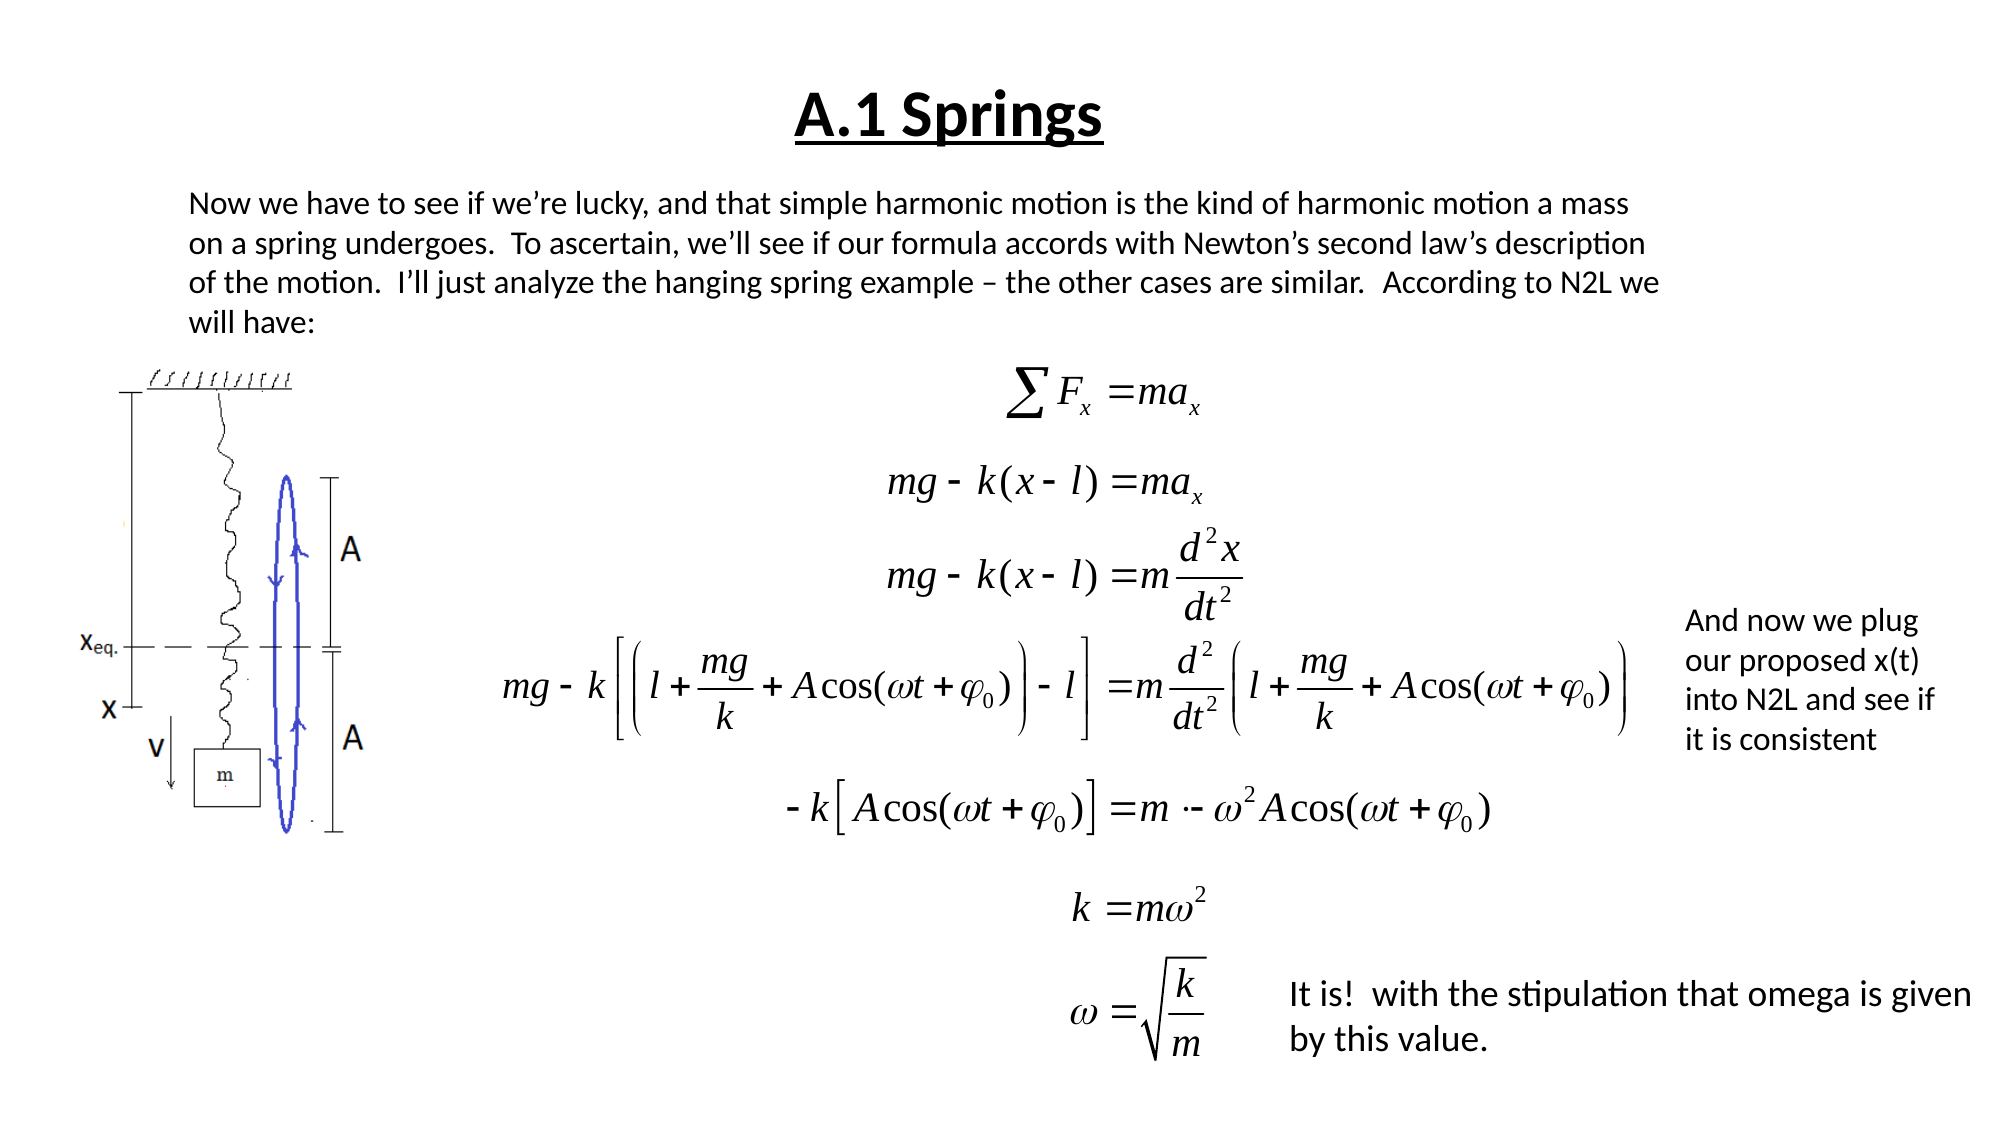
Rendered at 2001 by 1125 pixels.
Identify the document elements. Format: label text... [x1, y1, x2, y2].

text_box Now we have to see if we’re lucky, and that simple harmonic motion is the kind of harmonic motion a mass on a spring undergoes. To ascertain, we’ll see if our formula accords with Newton’s second law’s description of the motion. I’ll just analyze the hanging spring example – the other cases are similar. According to N2L we will have: [173, 173, 1683, 348]
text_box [779, 776, 1500, 846]
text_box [70, 338, 455, 931]
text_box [1063, 947, 1217, 1070]
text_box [496, 629, 1639, 749]
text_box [880, 452, 1210, 515]
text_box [999, 359, 1208, 429]
text_box It is! with the stipulation that omega is given by this value. [1274, 961, 1989, 1067]
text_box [1065, 876, 1215, 933]
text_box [880, 515, 1251, 629]
text_box And now we plug our proposed x(t) into N2L and see if it is consistent [1670, 590, 1968, 765]
text_box A.1 Springs [779, 71, 1639, 165]
